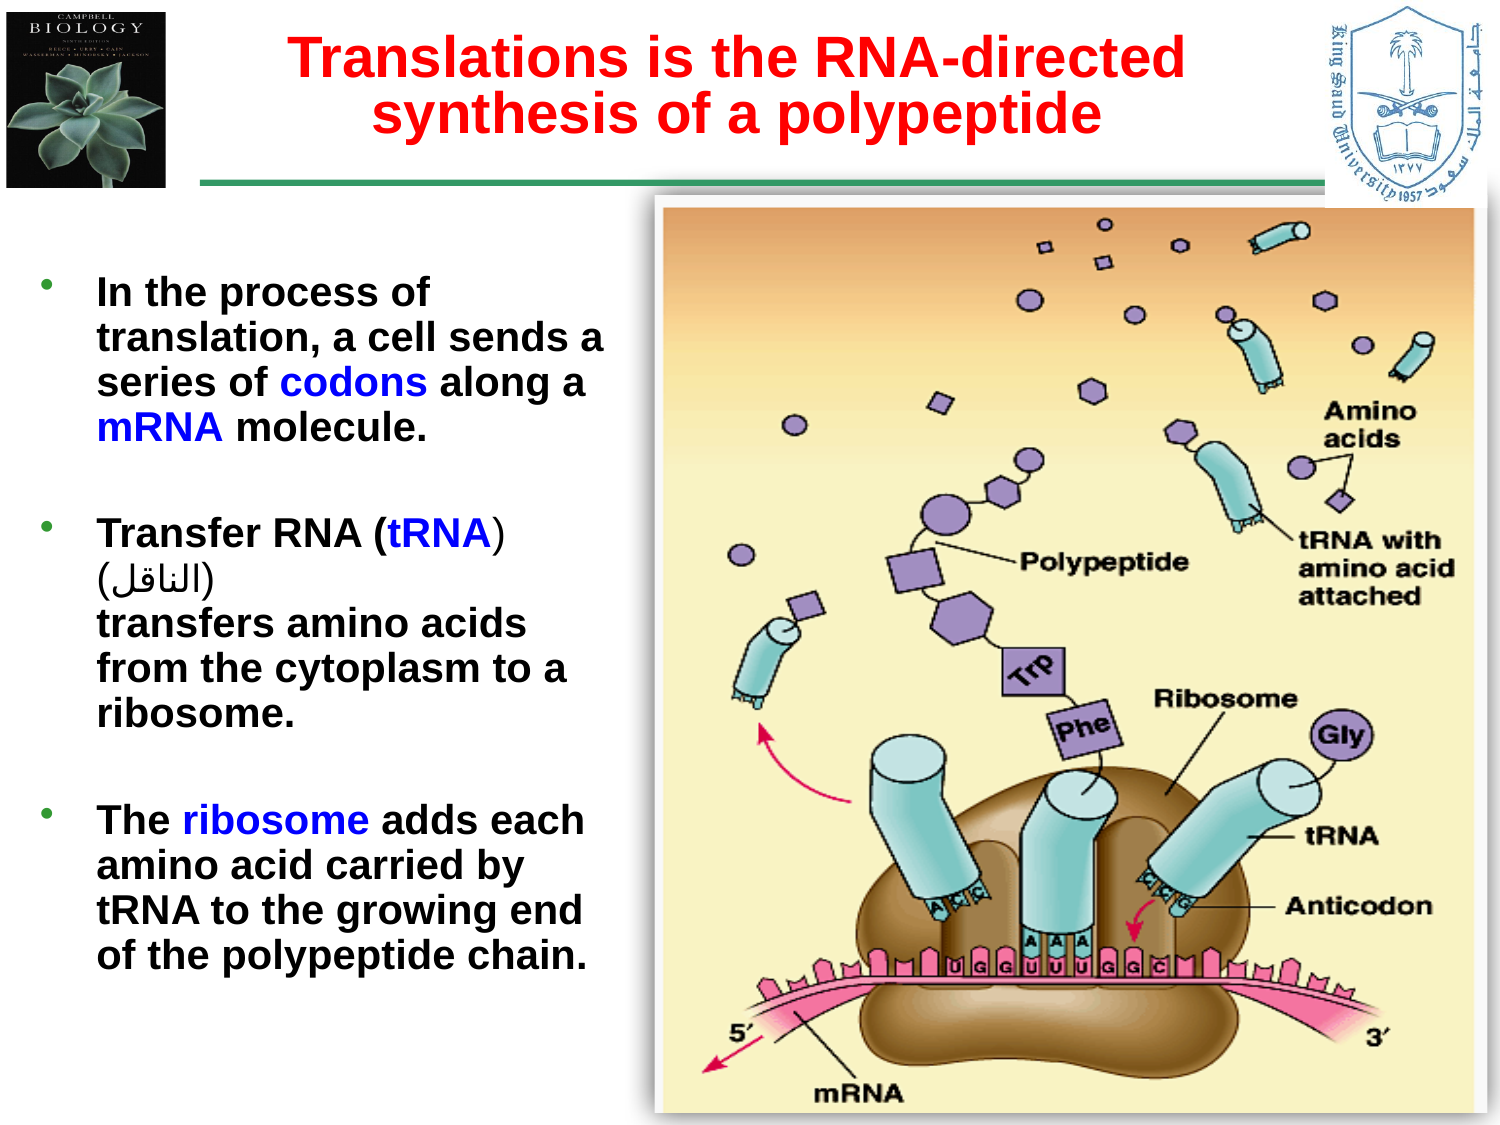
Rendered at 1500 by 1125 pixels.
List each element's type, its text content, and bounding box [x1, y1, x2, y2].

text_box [5, 0, 1488, 209]
picture [654, 209, 1488, 1113]
list In the process of translation, a cell sends a series of codons along a mRNA molecule. Transfer RNA (tRNA)(الناقل) transfers amino acids from the cytoplasm to a ribosome. The ribosome adds each amino acid carried by tRNA to the growing end of the polypeptide chain. [24, 262, 625, 986]
